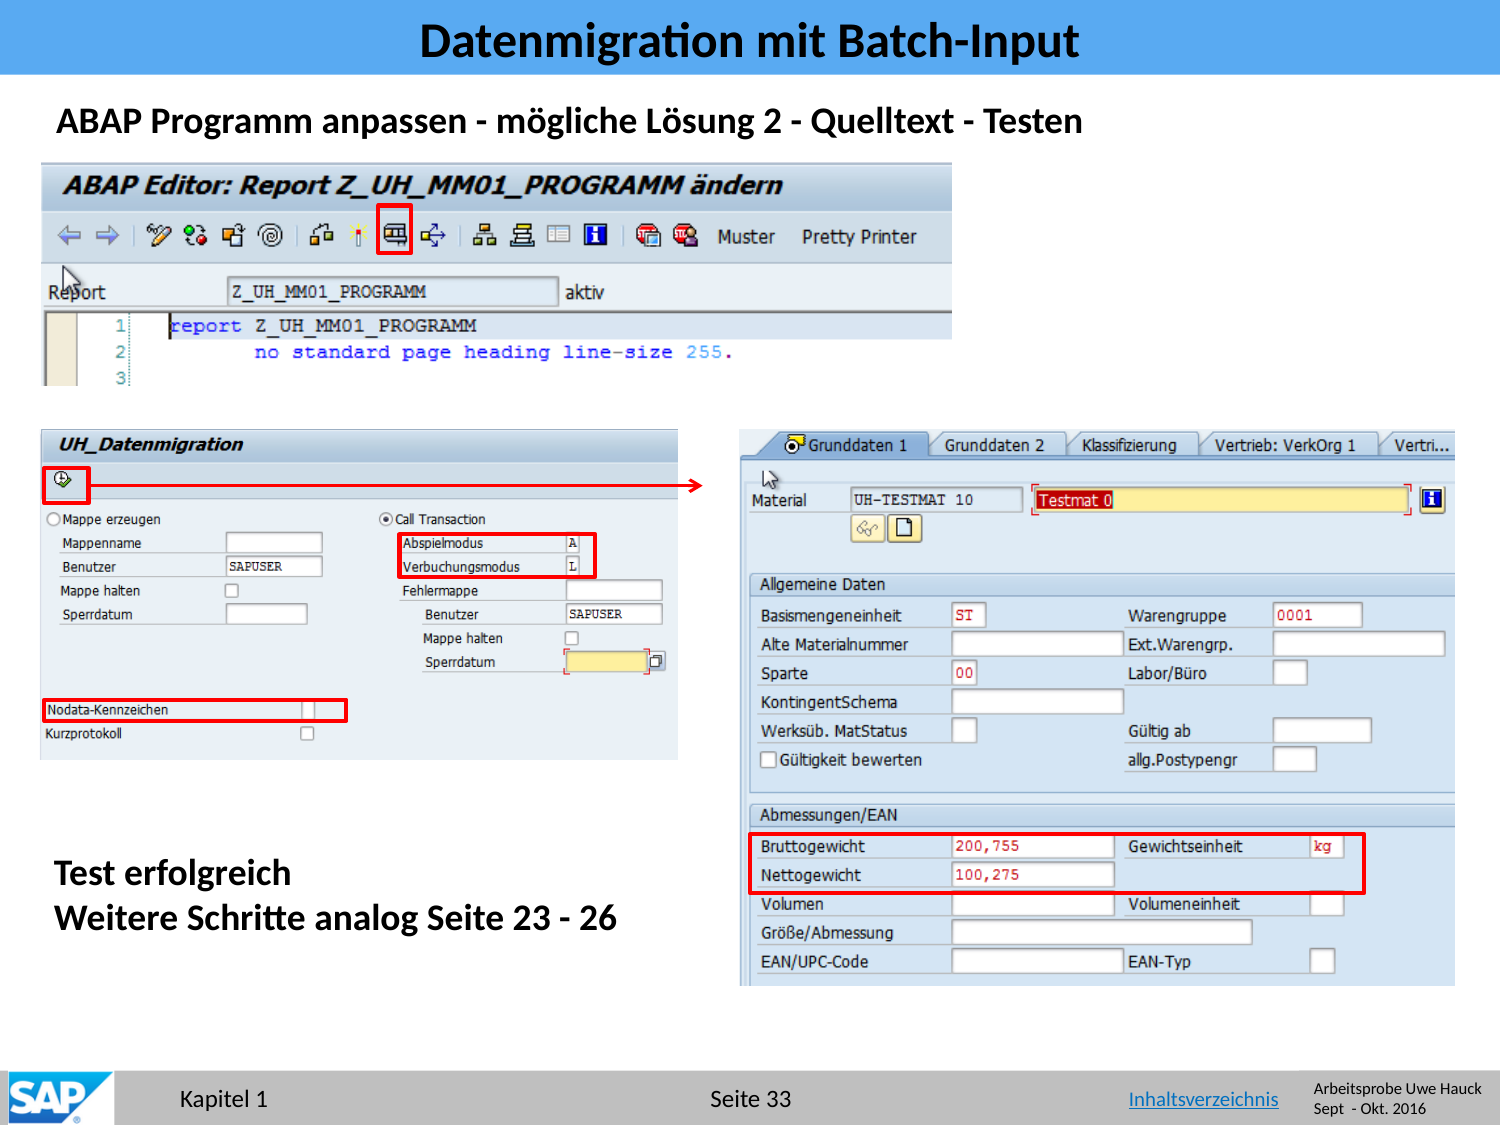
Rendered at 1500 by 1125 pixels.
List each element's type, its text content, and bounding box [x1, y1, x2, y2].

picture [41, 162, 952, 386]
text_box Inhaltsverzeichnis [1106, 1078, 1299, 1118]
picture [7, 1070, 115, 1125]
text_box Kapitel 1 Seite 33 [165, 1075, 1105, 1120]
text_box [115, 1070, 1299, 1125]
text_box ABAP Programm anpassen - mögliche Lösung 2 - Quelltext - Testen [41, 88, 1459, 149]
picture [38, 429, 678, 760]
text_box Datenmigration mit Batch-Input [0, 0, 1500, 75]
text_box Test erfolgreich Weitere Schritte analog Seite 23 - 26 [39, 840, 698, 945]
picture [739, 429, 1455, 987]
text_box [0, 1070, 6, 1125]
text_box Arbeitsprobe Uwe Hauck Sept - Okt. 2016 [1299, 1070, 1500, 1125]
